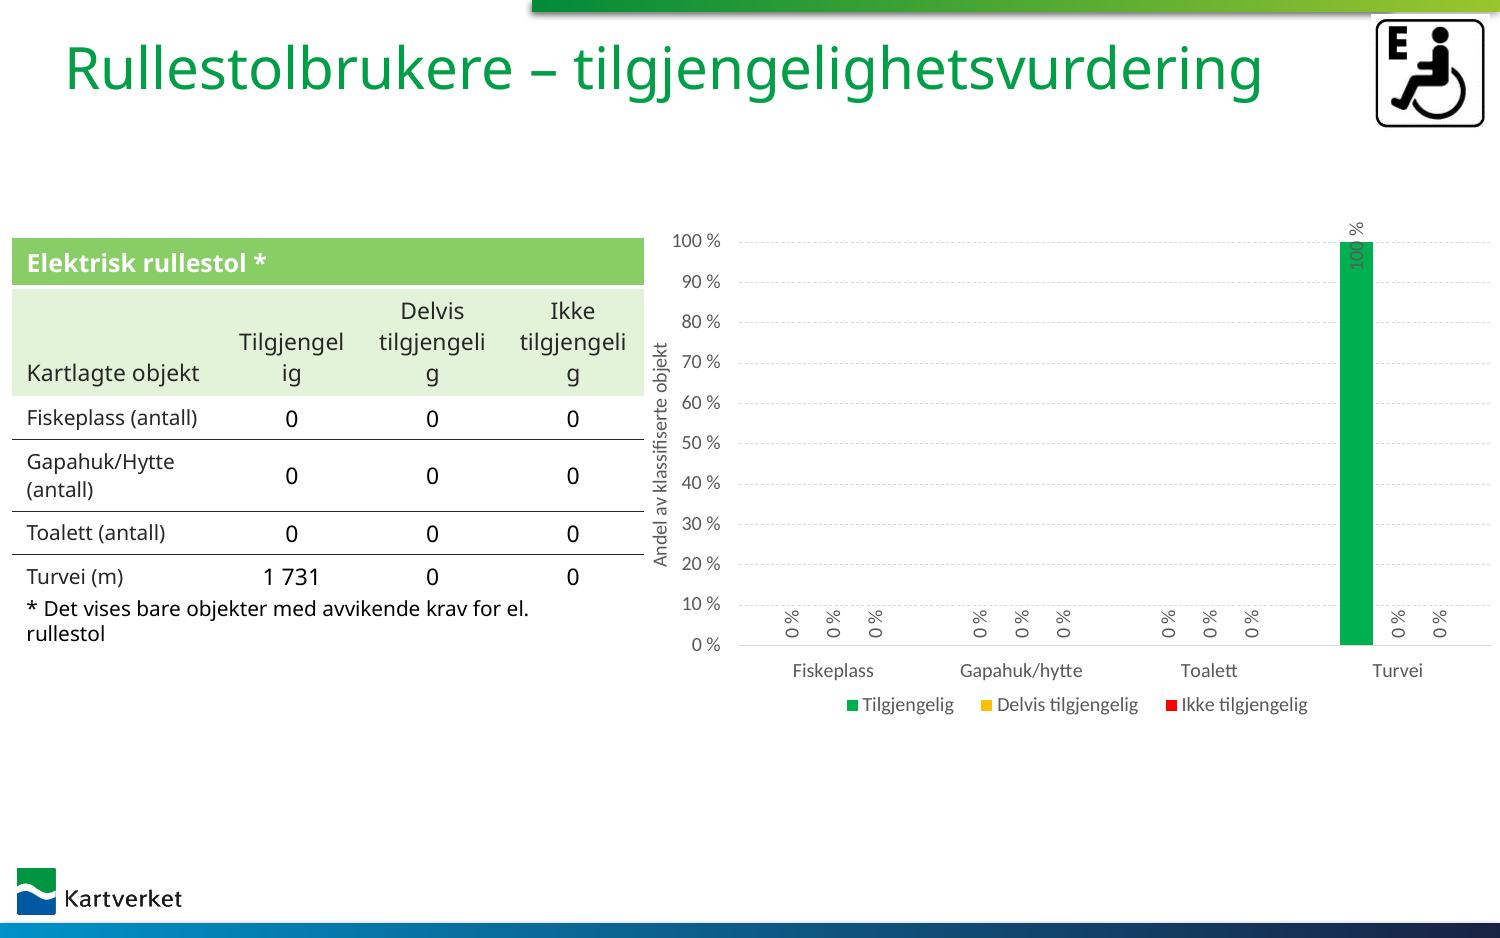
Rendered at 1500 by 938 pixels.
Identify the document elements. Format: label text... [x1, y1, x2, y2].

table_cell 0 [503, 512, 638, 554]
table_cell Tilgjengelig [222, 289, 362, 396]
table_cell Turvei (m) [12, 555, 222, 588]
table_cell 0 [362, 512, 503, 554]
text_box Rullestolbrukere – tilgjengelighetsvurdering [49, 12, 1372, 109]
table_cell Fiskeplass (antall) [12, 396, 222, 439]
table_cell Delvis tilgjengelig [362, 289, 503, 396]
table_cell Ikke tilgjengelig [503, 289, 638, 396]
table_cell Kartlagte objekt [12, 289, 222, 396]
text_box * Det vises bare objekter med avvikende krav for el. rullestol [11, 588, 597, 653]
table_cell 0 [362, 555, 503, 588]
table_cell 1 731 [222, 555, 362, 588]
table_header Elektrisk rullestol * [12, 238, 638, 285]
table_cell Toalett (antall) [12, 512, 222, 554]
table_cell 0 [362, 440, 503, 511]
table_cell 0 [503, 396, 638, 439]
picture [643, 218, 1500, 728]
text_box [1371, 13, 1491, 133]
table_cell 0 [222, 396, 362, 439]
table_cell 0 [222, 512, 362, 554]
table_cell 0 [222, 440, 362, 511]
table_cell 0 [503, 440, 638, 511]
table_cell 0 [503, 555, 638, 598]
table_cell Gapahuk/Hytte (antall) [12, 440, 222, 511]
table_cell 0 [362, 396, 503, 439]
